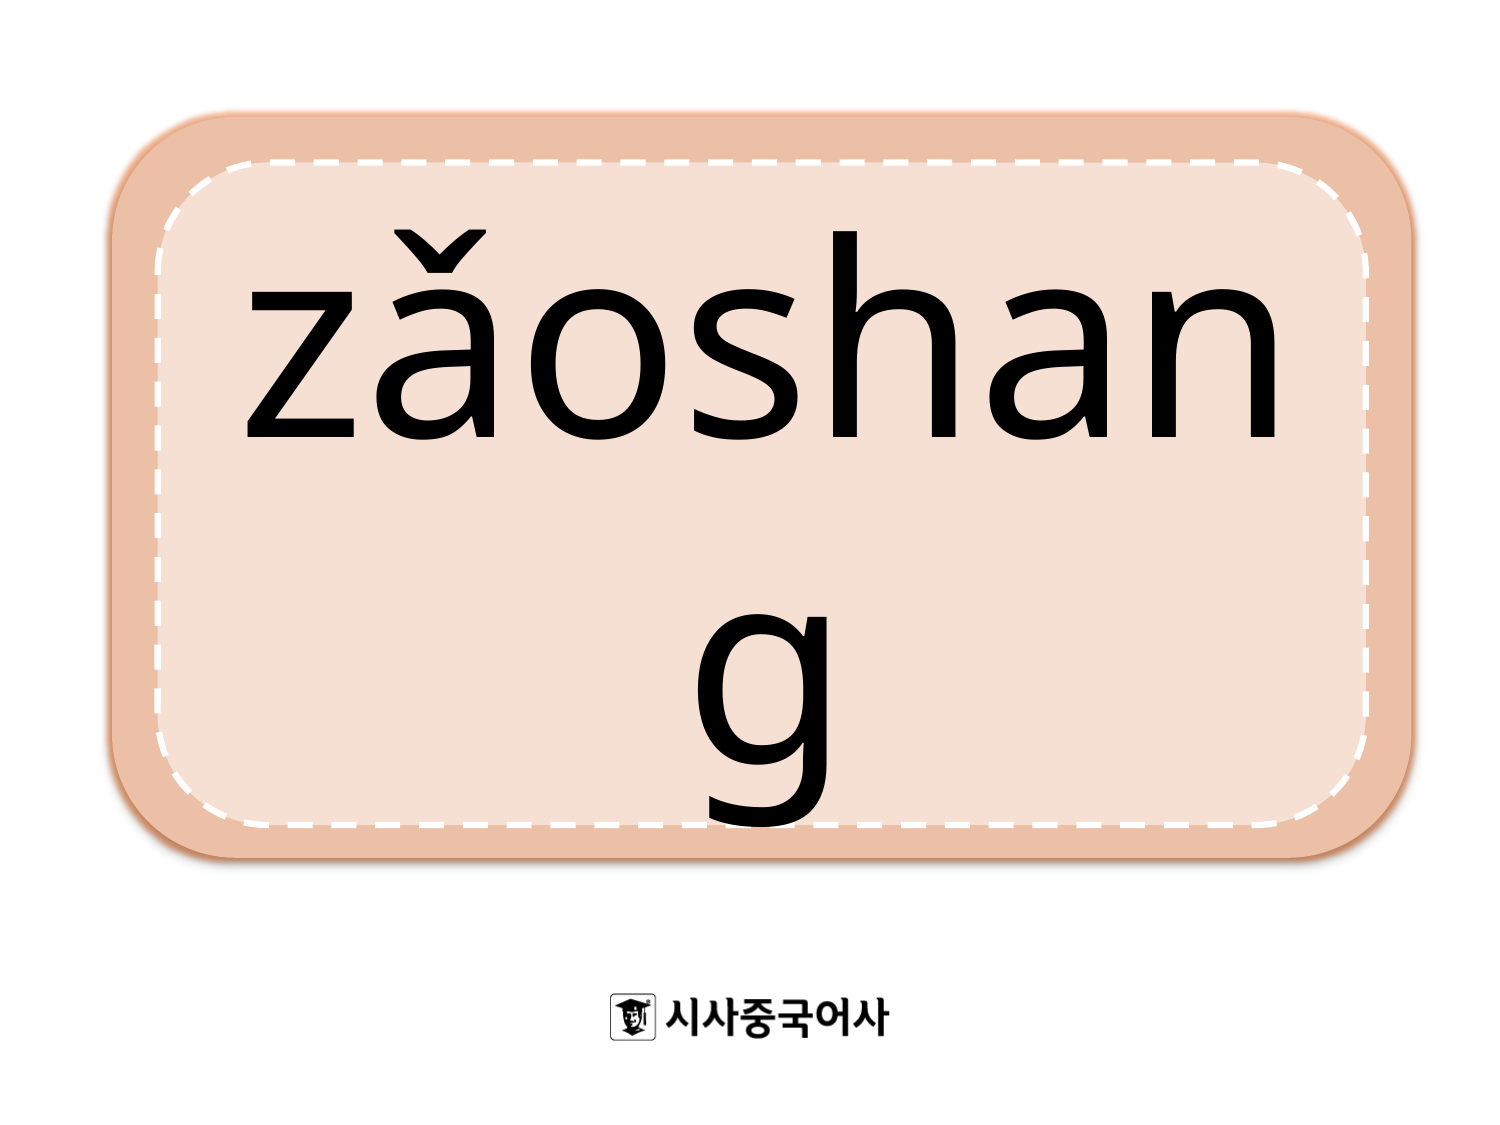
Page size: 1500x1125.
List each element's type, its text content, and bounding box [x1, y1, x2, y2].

picture [602, 987, 898, 1047]
text_box zǎoshang [162, 160, 1371, 824]
